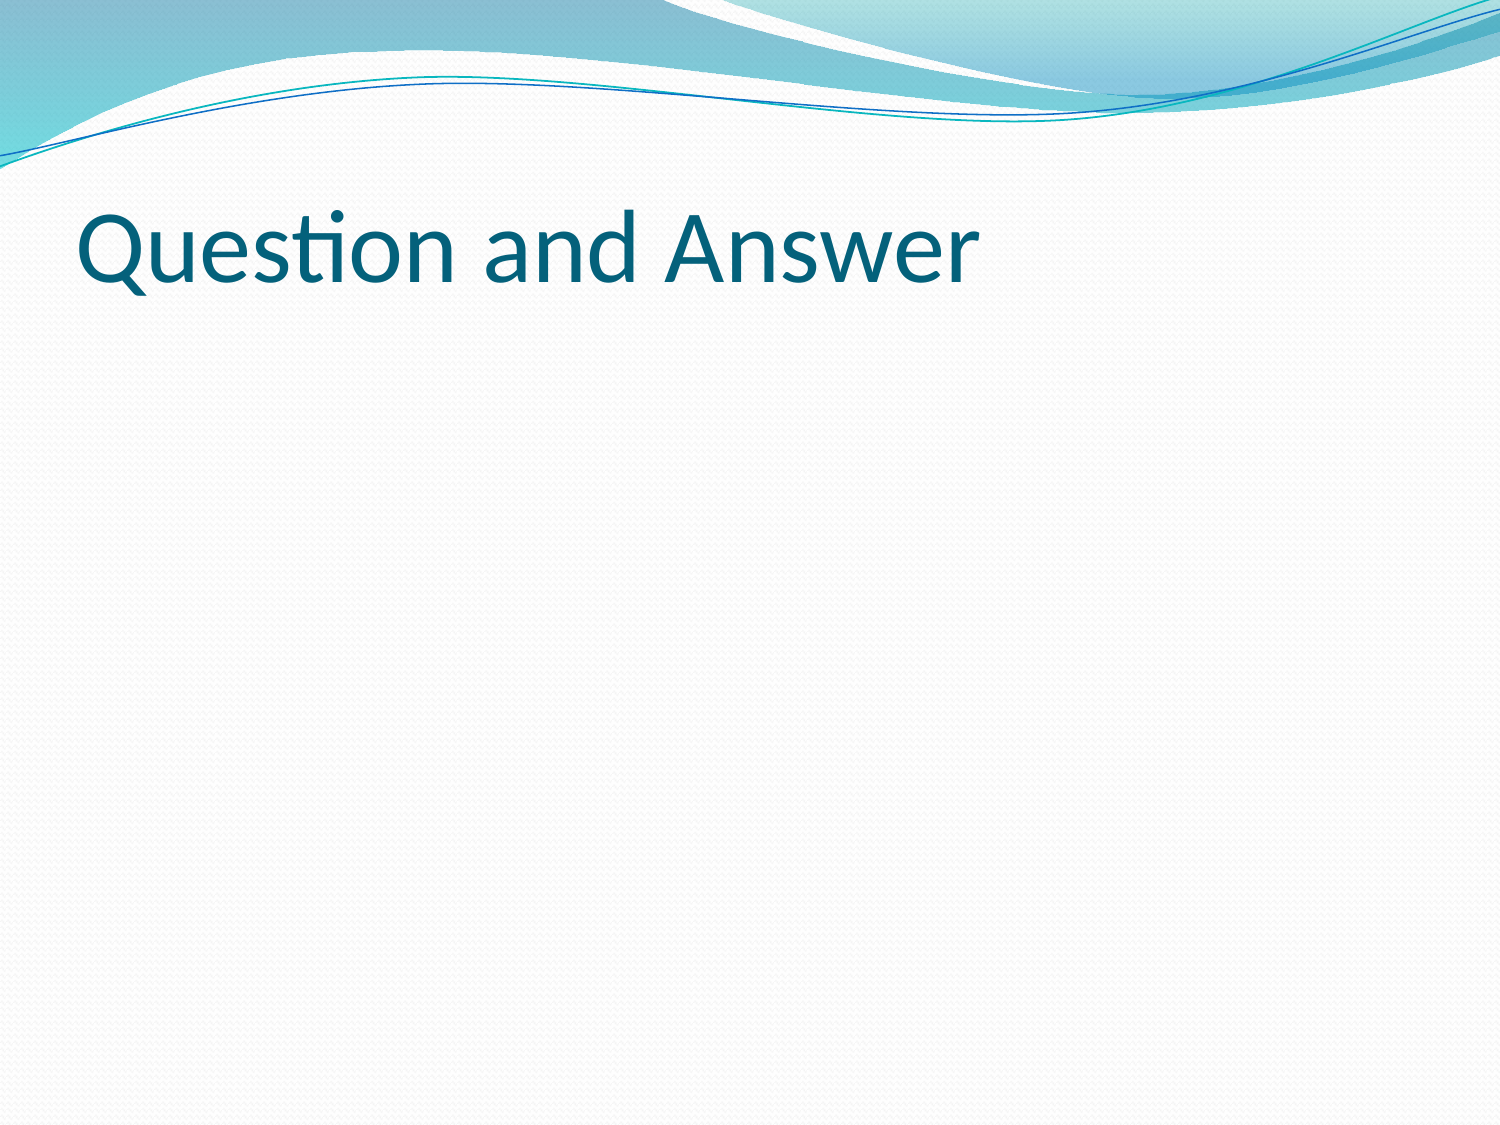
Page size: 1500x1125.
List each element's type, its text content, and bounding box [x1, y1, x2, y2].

title Question and Answer [75, 115, 1425, 303]
